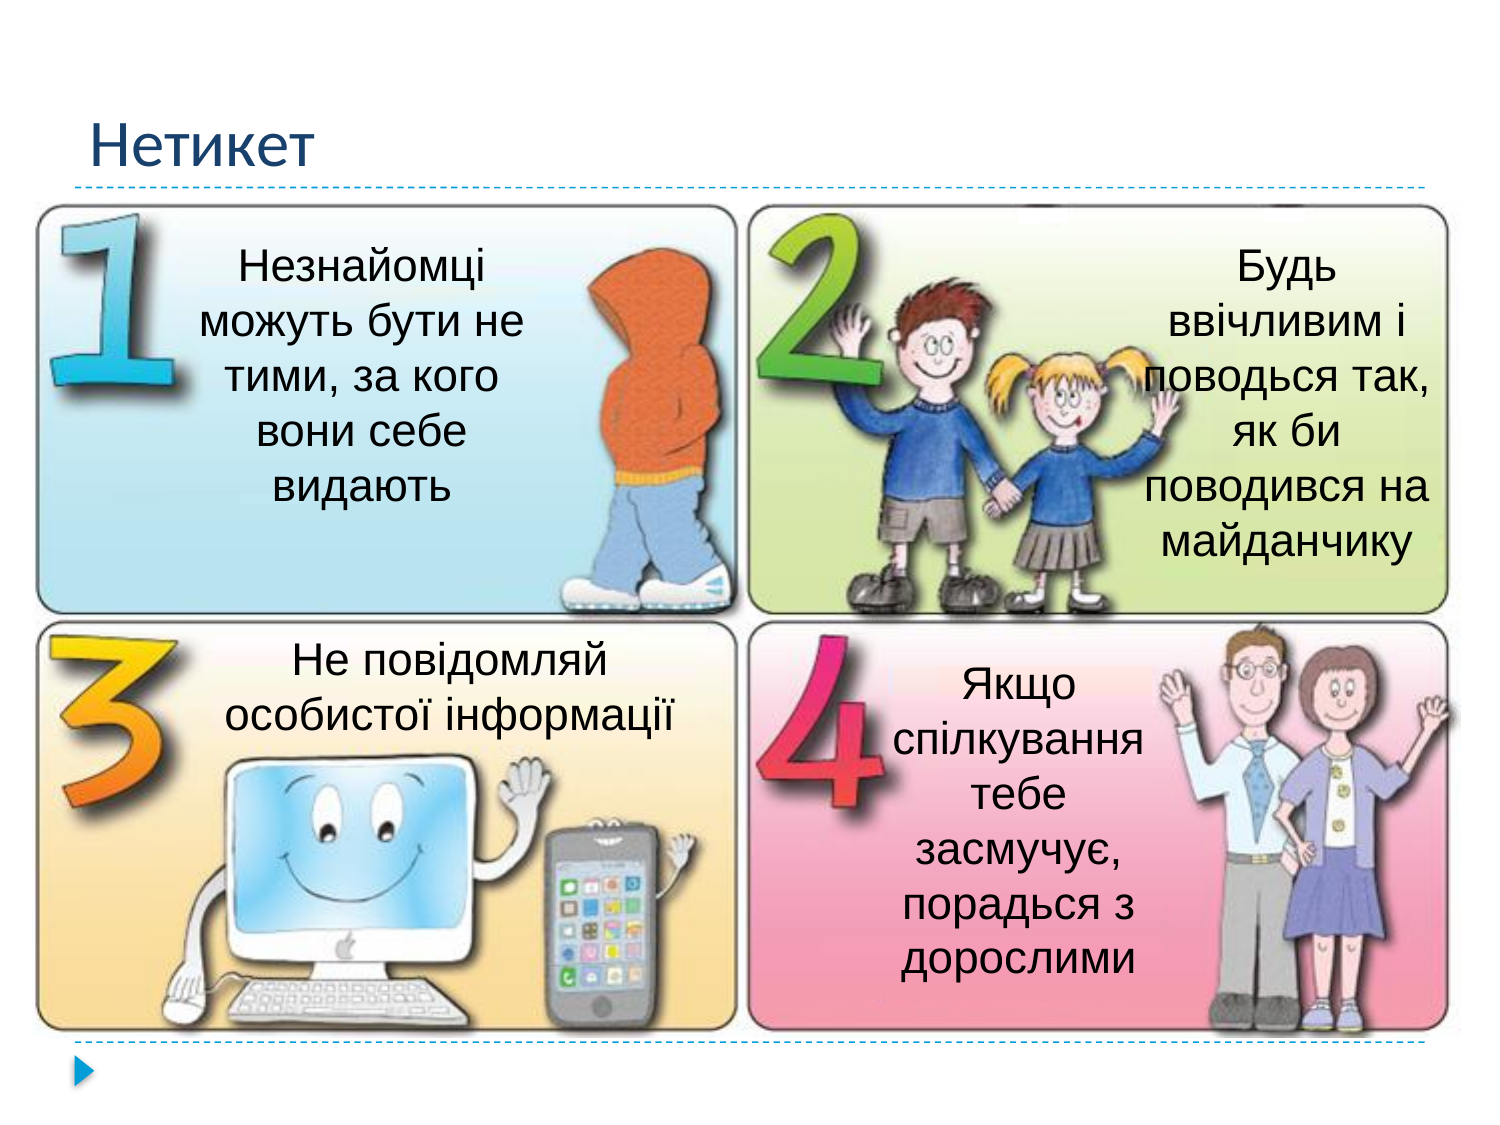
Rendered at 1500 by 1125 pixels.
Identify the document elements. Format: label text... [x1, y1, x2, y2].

picture [31, 199, 1461, 1038]
title Нетикет [75, 24, 1425, 188]
